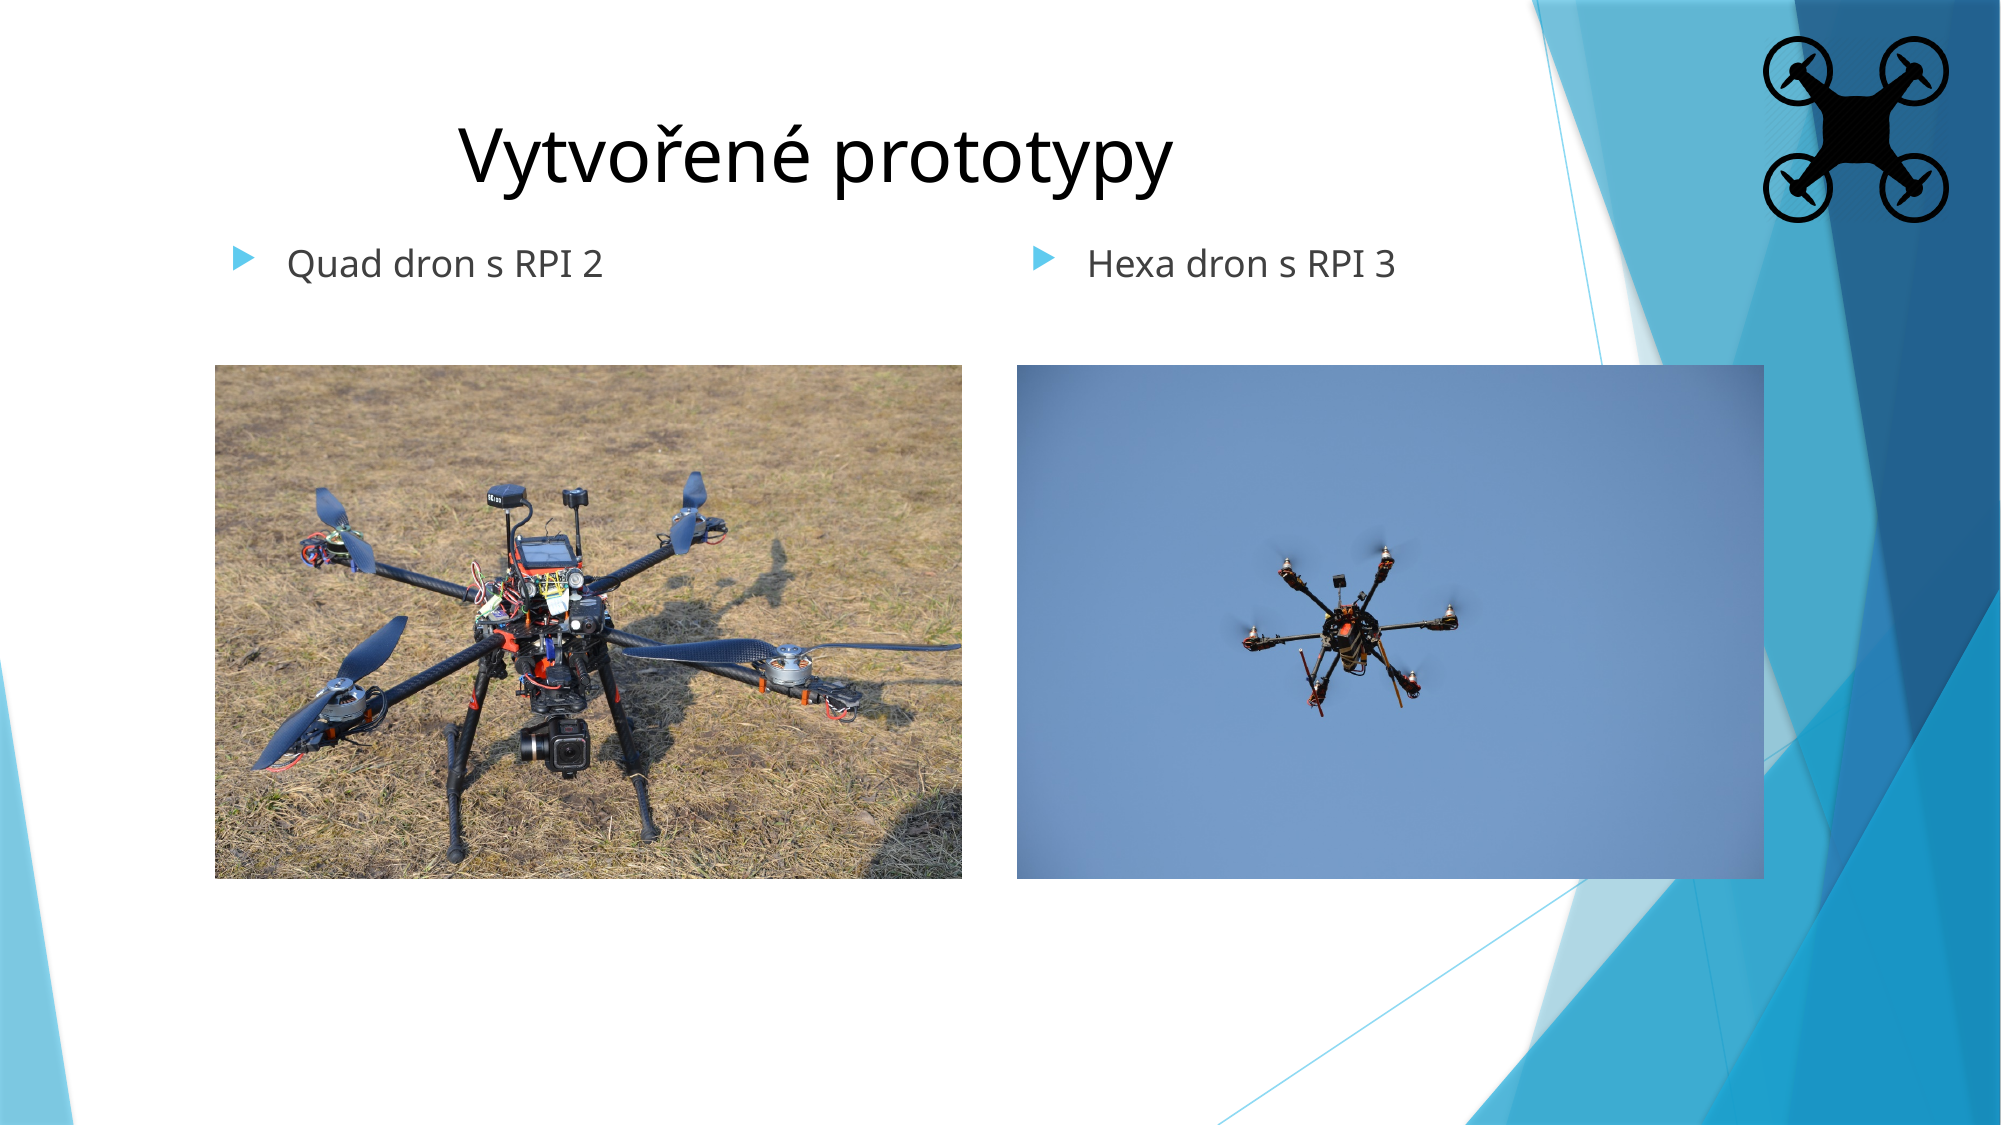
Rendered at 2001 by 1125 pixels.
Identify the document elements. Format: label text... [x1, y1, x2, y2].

picture [214, 365, 962, 880]
list Quad dron s RPI 2 [215, 232, 721, 317]
text_box Hexa dron s RPI 3 [1015, 232, 1521, 317]
picture [1762, 36, 1950, 224]
picture [1016, 365, 1764, 880]
title Vytvořené prototypy [111, 99, 1522, 317]
